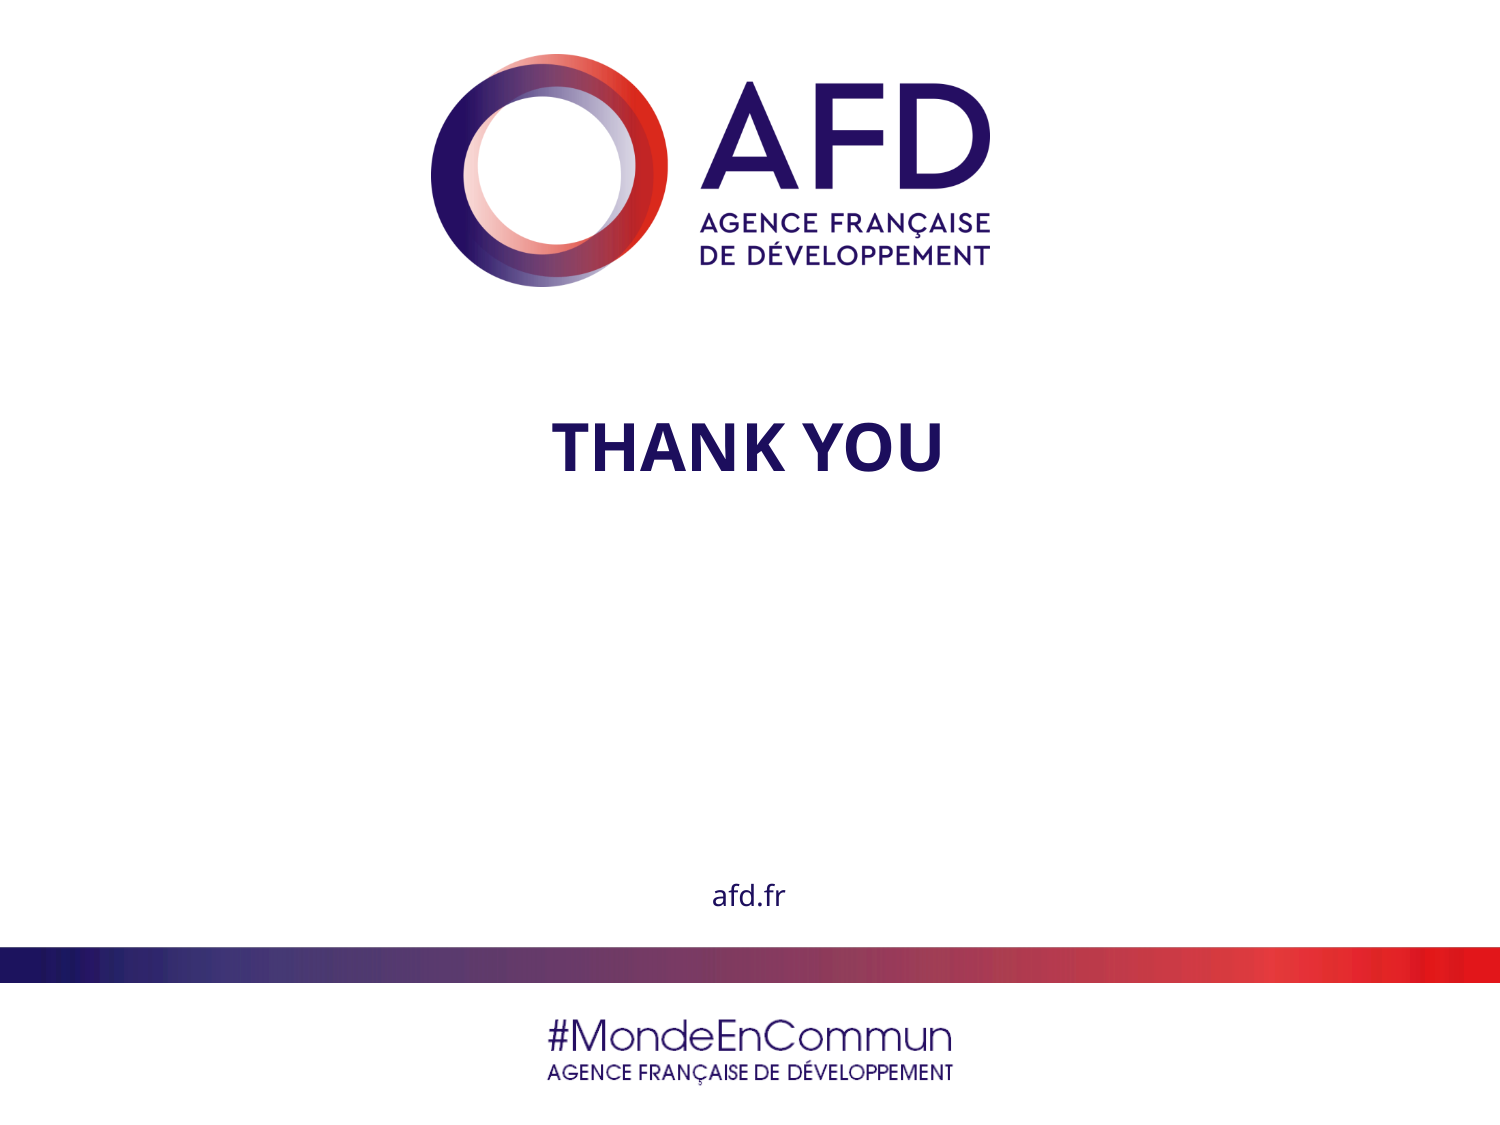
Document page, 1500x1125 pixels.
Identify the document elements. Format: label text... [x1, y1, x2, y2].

picture [431, 54, 990, 287]
text_box afd.fr [371, 869, 1126, 920]
text_box THANK YOU [317, 397, 1181, 503]
picture [0, 934, 1500, 1125]
